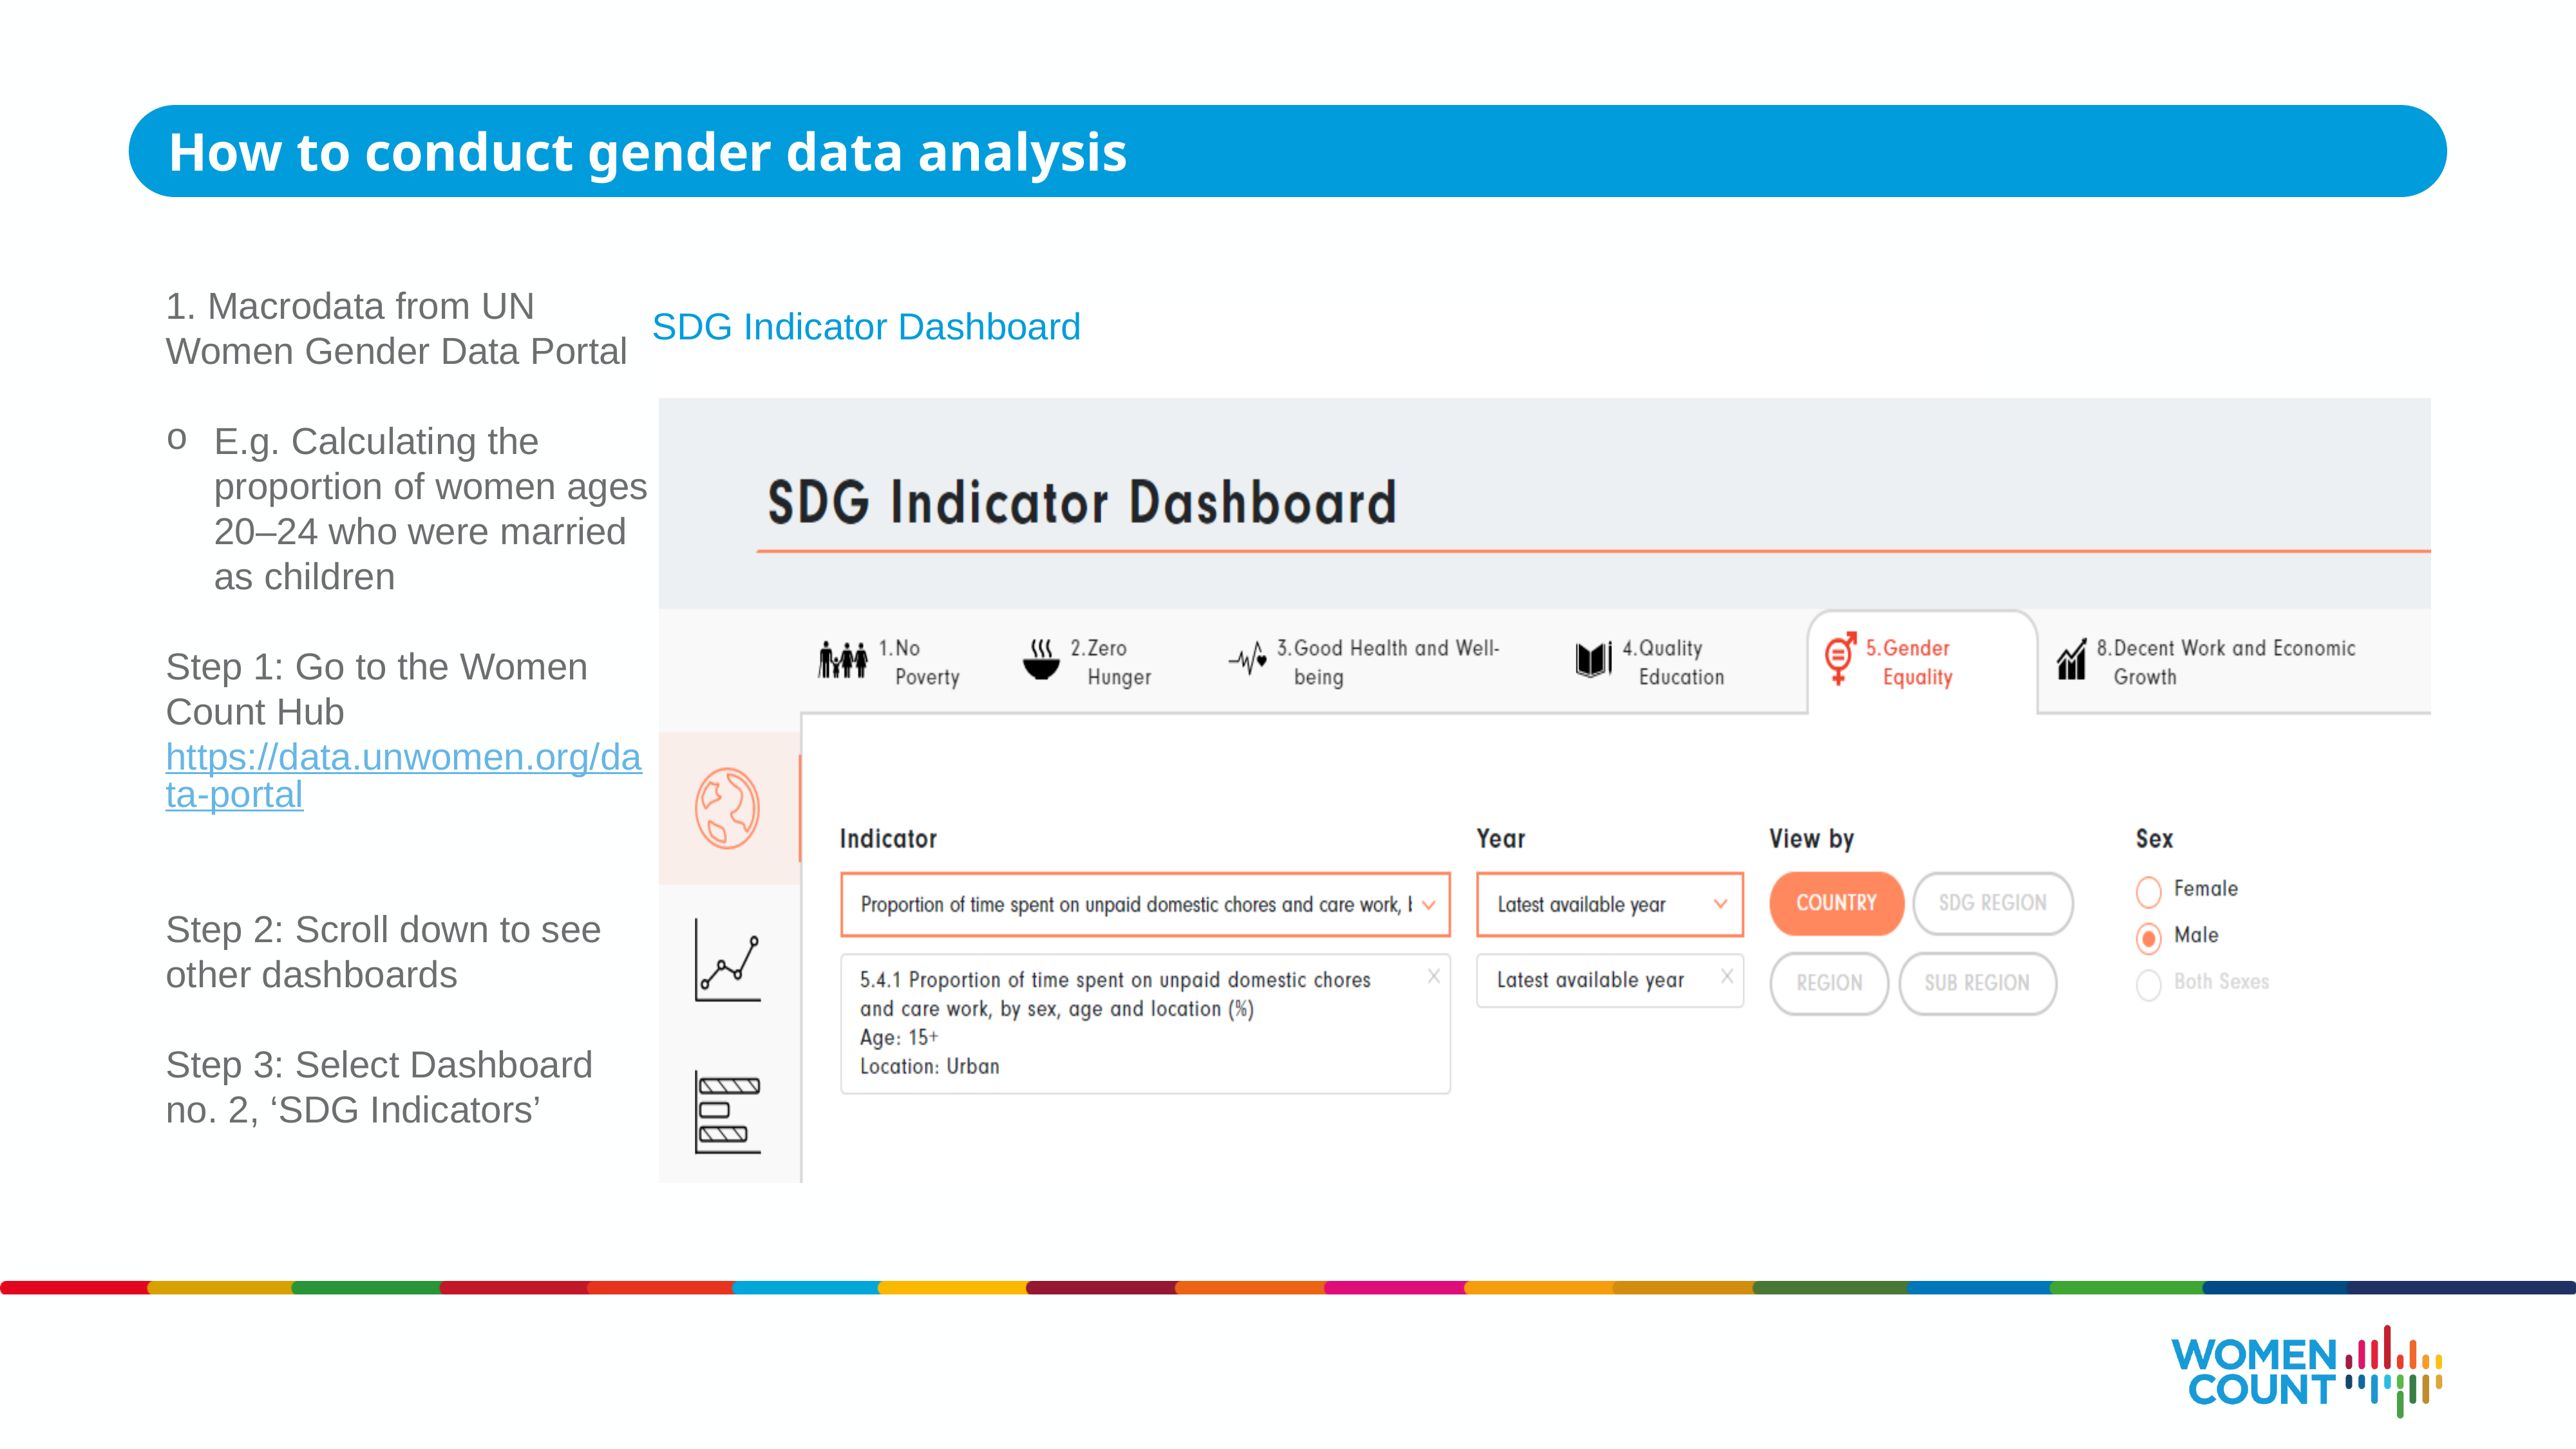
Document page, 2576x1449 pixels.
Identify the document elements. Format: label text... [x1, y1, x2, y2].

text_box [652, 302, 2432, 1184]
list 1. Macrodata from UN Women Gender Data Portal E.g. Calculating the proportion of women ages 20–24 who were married as children Step 1: Go to the Women Count Hub https://data.unwomen.org/data-portal Step 2: Scroll down to see other dashboards Step 3: Select Dashboard no. 2, ‘SDG Indicators’ [166, 281, 652, 1147]
list How to conduct gender data analysis [167, 119, 2411, 245]
